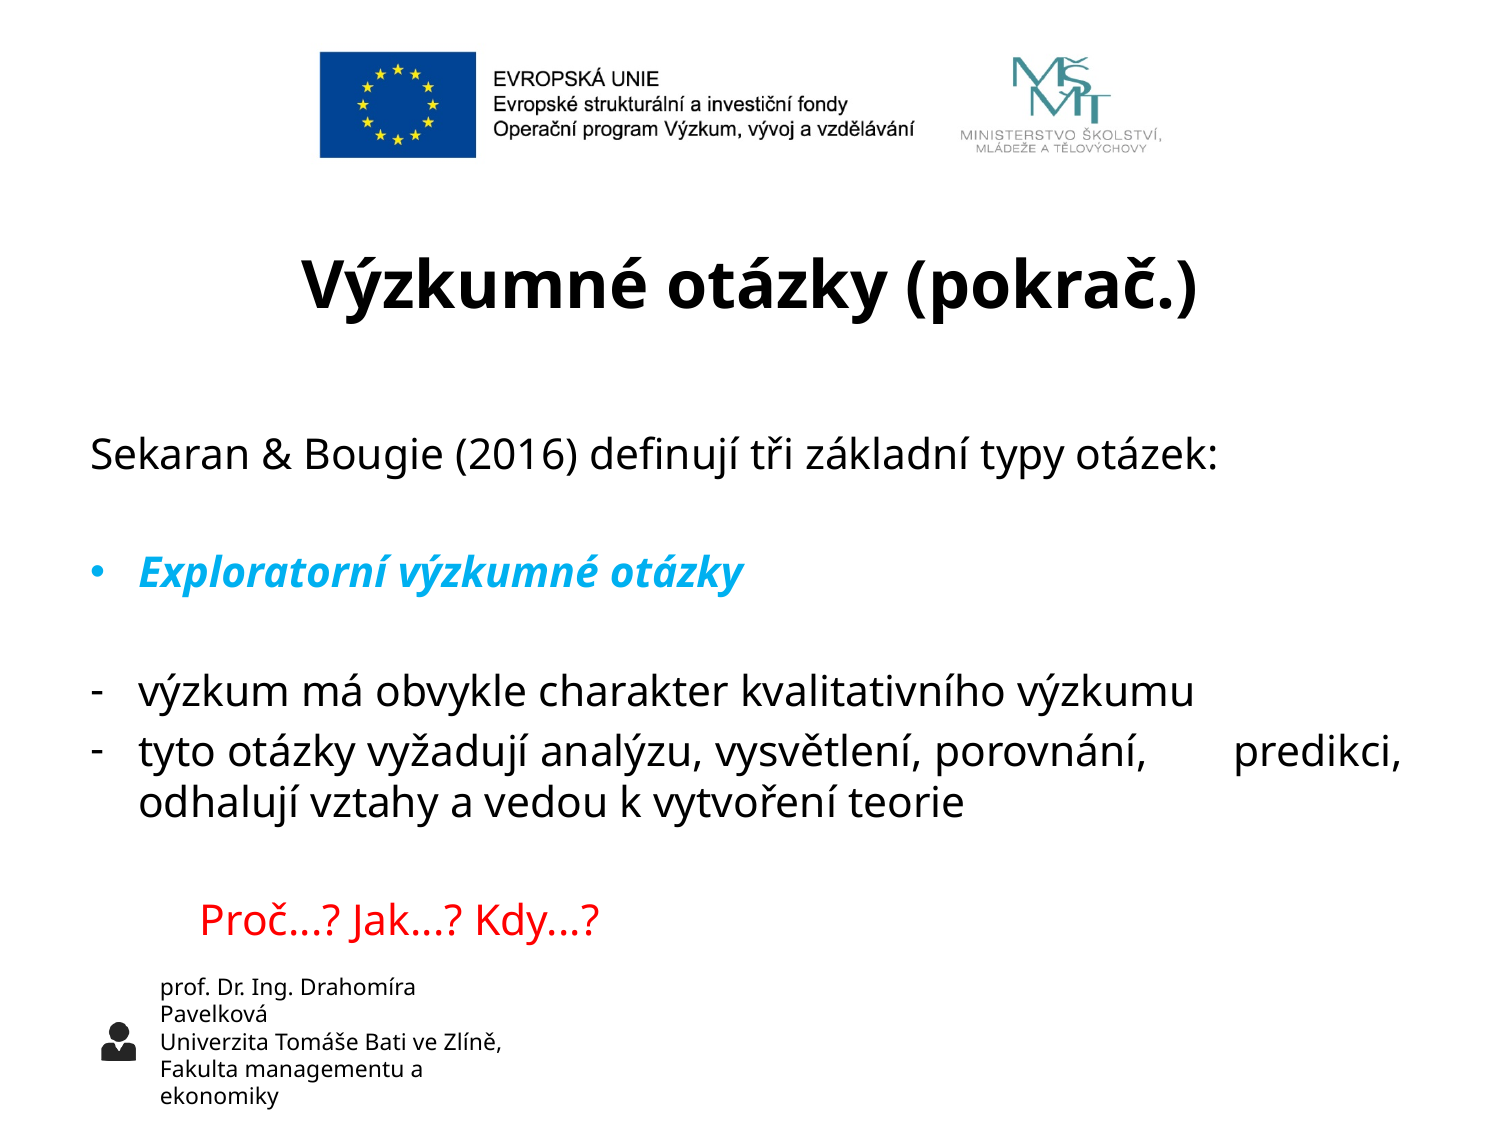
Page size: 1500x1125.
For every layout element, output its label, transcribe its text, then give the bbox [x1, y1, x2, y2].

footer prof. Dr. Ing. Drahomíra Pavelková Univerzita Tomáše Bati ve Zlíně, Fakulta managementu a ekonomiky [145, 999, 526, 1083]
picture [101, 1021, 136, 1062]
picture [267, 0, 1213, 210]
title Výzkumné otázky (pokrač.) [75, 209, 1425, 354]
list Sekaran & Bougie (2016) definují tři základní typy otázek: Exploratorní výzkumné otázky výzkum má obvykle charakter kvalitativního výzkumu tyto otázky vyžadují analýzu, vysvětlení, porovnání, predikci, odhalují vztahy a vedou k vytvoření teorie Proč...? Jak...? Kdy...? [75, 419, 1425, 953]
